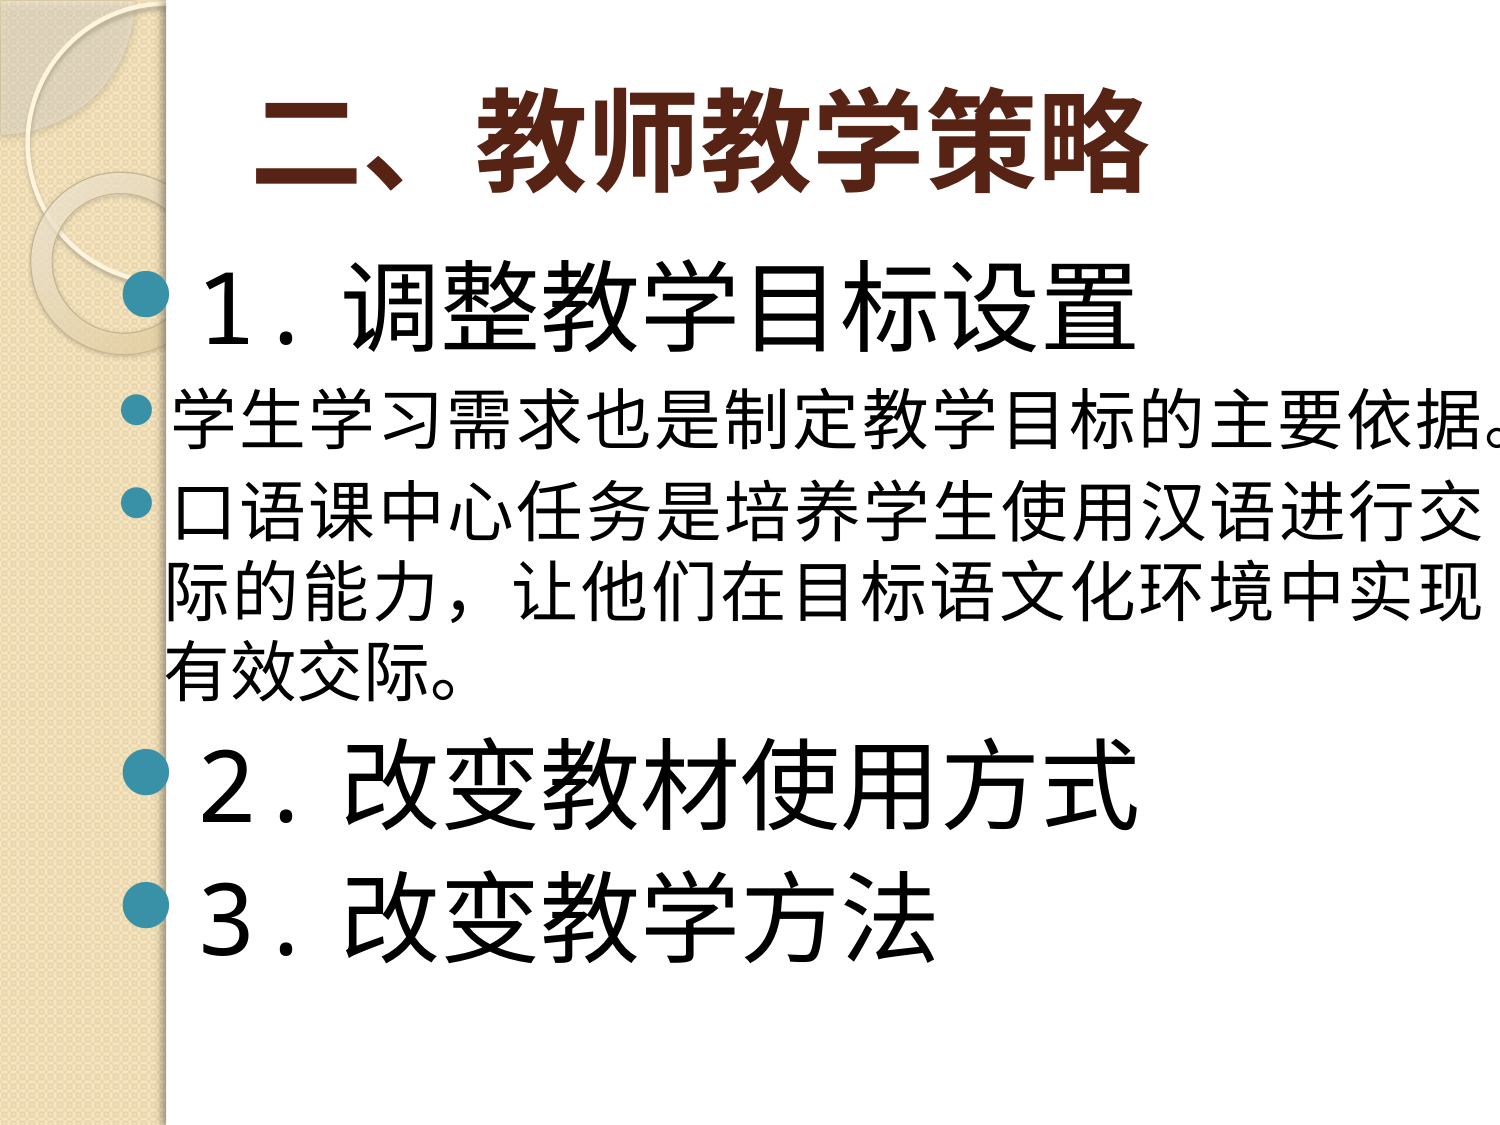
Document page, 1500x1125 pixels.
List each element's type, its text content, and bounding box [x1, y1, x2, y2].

title 二、教师教学策略 [235, 45, 1466, 233]
list 1.调整教学目标设置 学生学习需求也是制定教学目标的主要依据。 口语课中心任务是培养学生使用汉语进行交际的能力，让他们在目标语文化环境中实现有效交际。 2.改变教材使用方式 3.改变教学方法 [88, 237, 1500, 1125]
